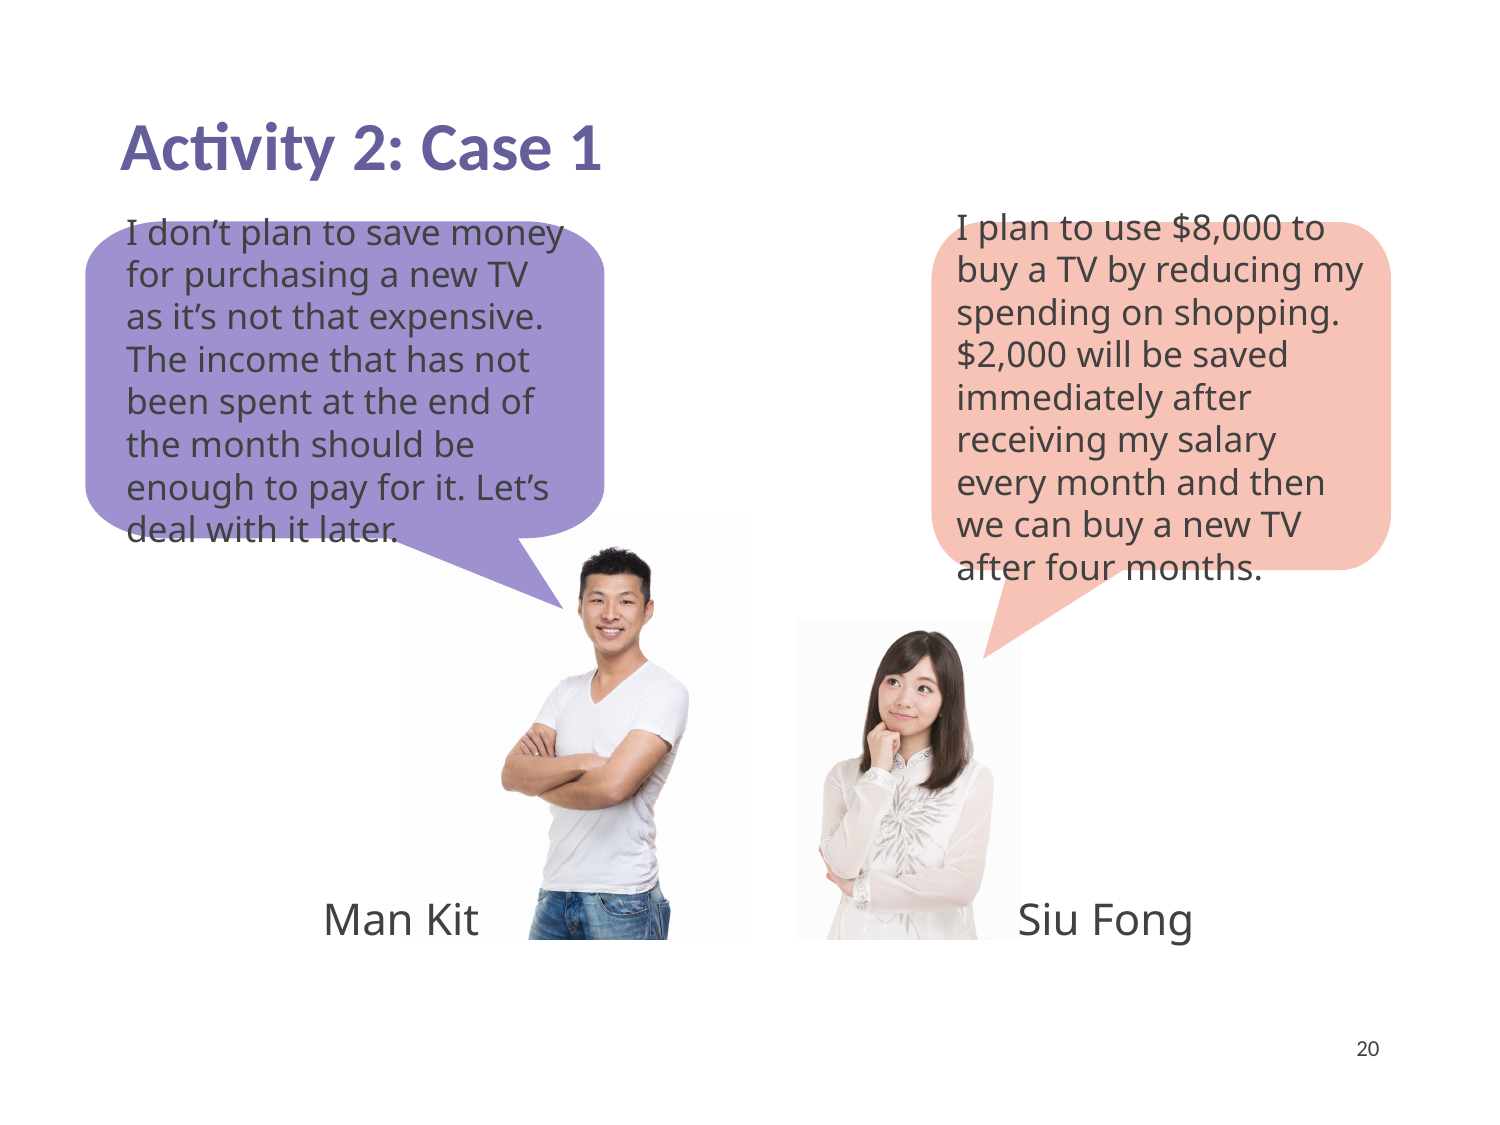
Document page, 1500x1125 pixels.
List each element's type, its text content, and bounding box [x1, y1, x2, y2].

picture [400, 515, 750, 941]
picture [795, 617, 1023, 941]
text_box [931, 221, 1392, 660]
slide_number 20 [1353, 1035, 1381, 1062]
list Activity 2: Case 1 [119, 113, 1382, 225]
text_box Man Kit [290, 881, 511, 955]
text_box Siu Fong [985, 881, 1226, 955]
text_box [85, 197, 605, 610]
